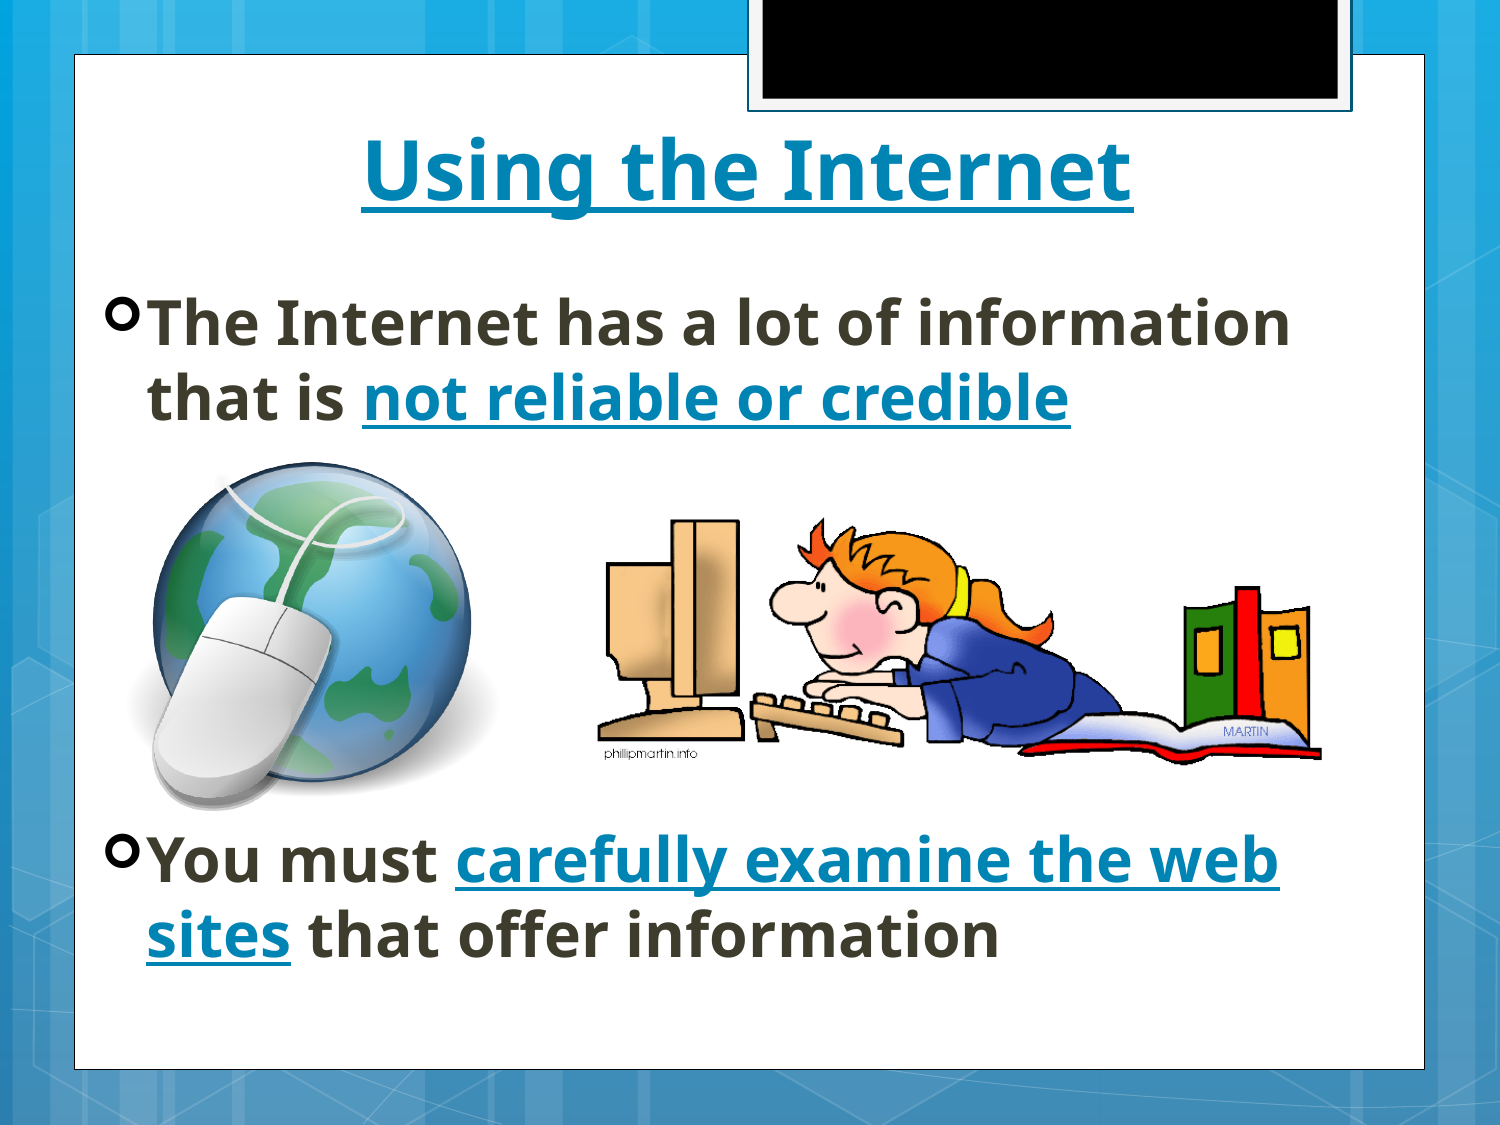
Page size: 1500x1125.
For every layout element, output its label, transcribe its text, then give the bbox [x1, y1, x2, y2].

picture [124, 462, 501, 811]
title Using the Internet [171, 37, 1324, 225]
list The Internet has a lot of information that is not reliable or credible You must carefully examine the web sites that offer information [75, 275, 1425, 1113]
picture [587, 487, 1326, 784]
